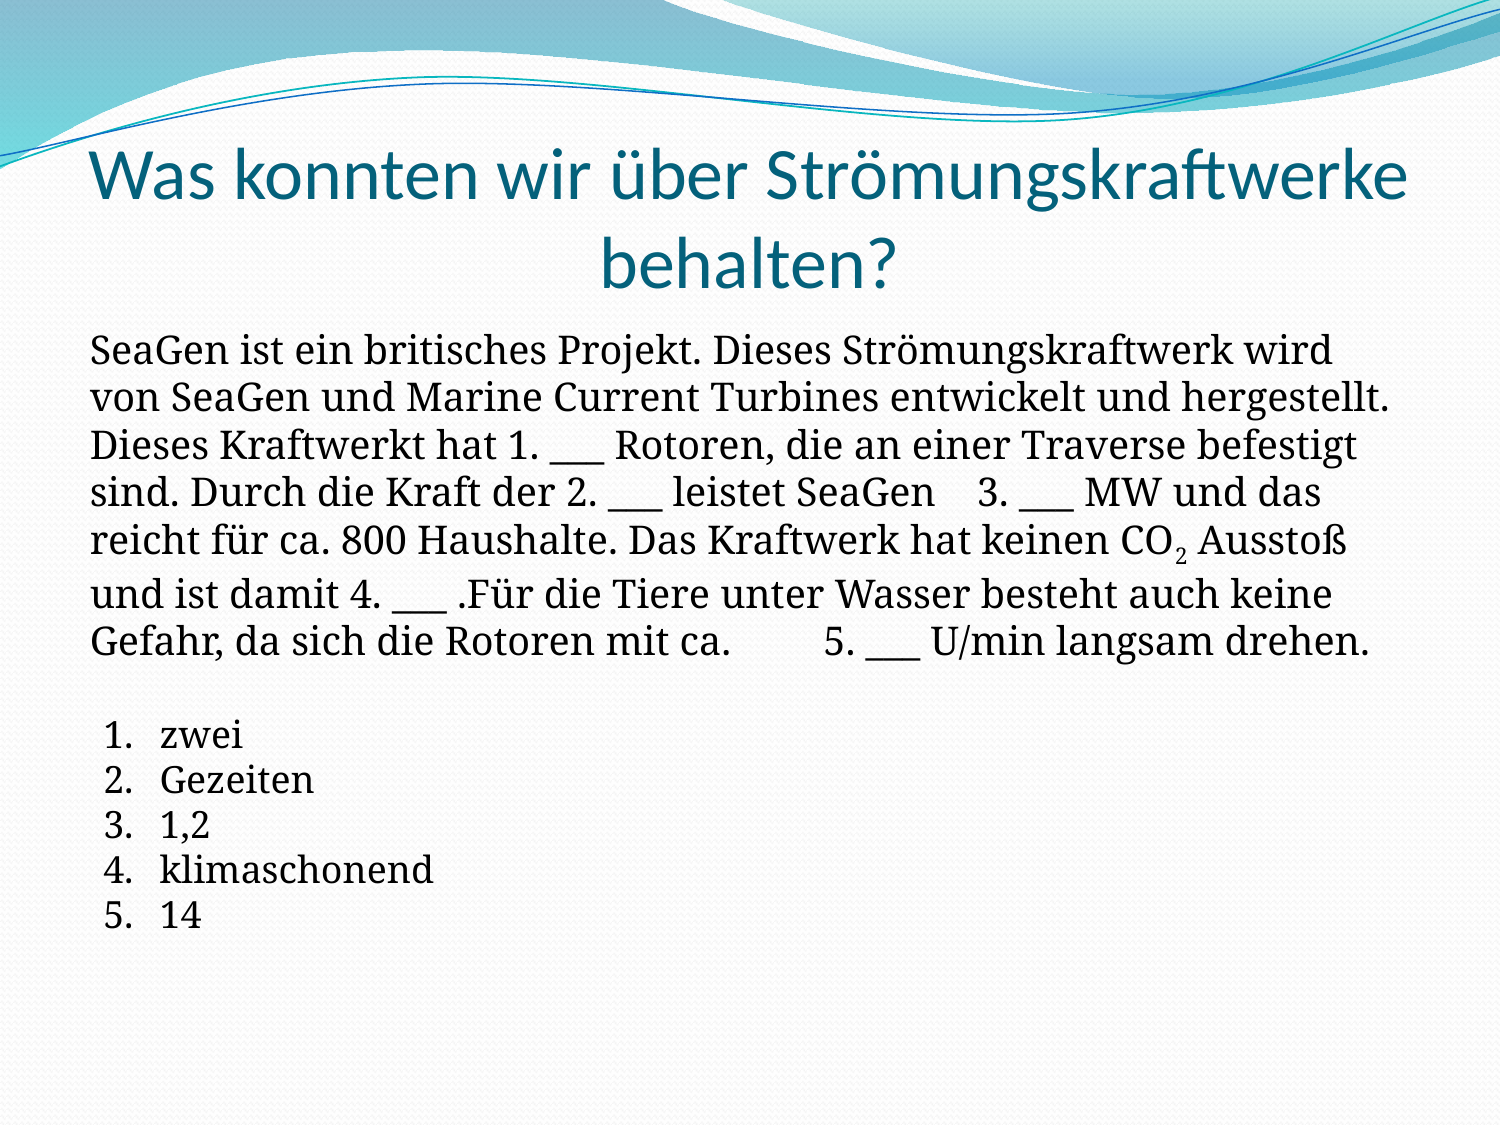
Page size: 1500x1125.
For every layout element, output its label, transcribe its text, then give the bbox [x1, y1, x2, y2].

title Was konnten wir über Strömungskraftwerke behalten? [75, 115, 1425, 303]
list SeaGen ist ein britisches Projekt. Dieses Strömungskraftwerk wird von SeaGen und Marine Current Turbines entwickelt und hergestellt. Dieses Kraftwerkt hat 1. ___ Rotoren, die an einer Traverse befestigt sind. Durch die Kraft der 2. ___ leistet SeaGen 3. ___ MW und das reicht für ca. 800 Haushalte. Das Kraftwerk hat keinen CO2 Ausstoß und ist damit 4. ___ .Für die Tiere unter Wasser besteht auch keine Gefahr, da sich die Rotoren mit ca. 5. ___ U/min langsam drehen. [75, 317, 1425, 693]
text_box zwei Gezeiten 1,2 klimaschonend 14 [88, 704, 693, 989]
